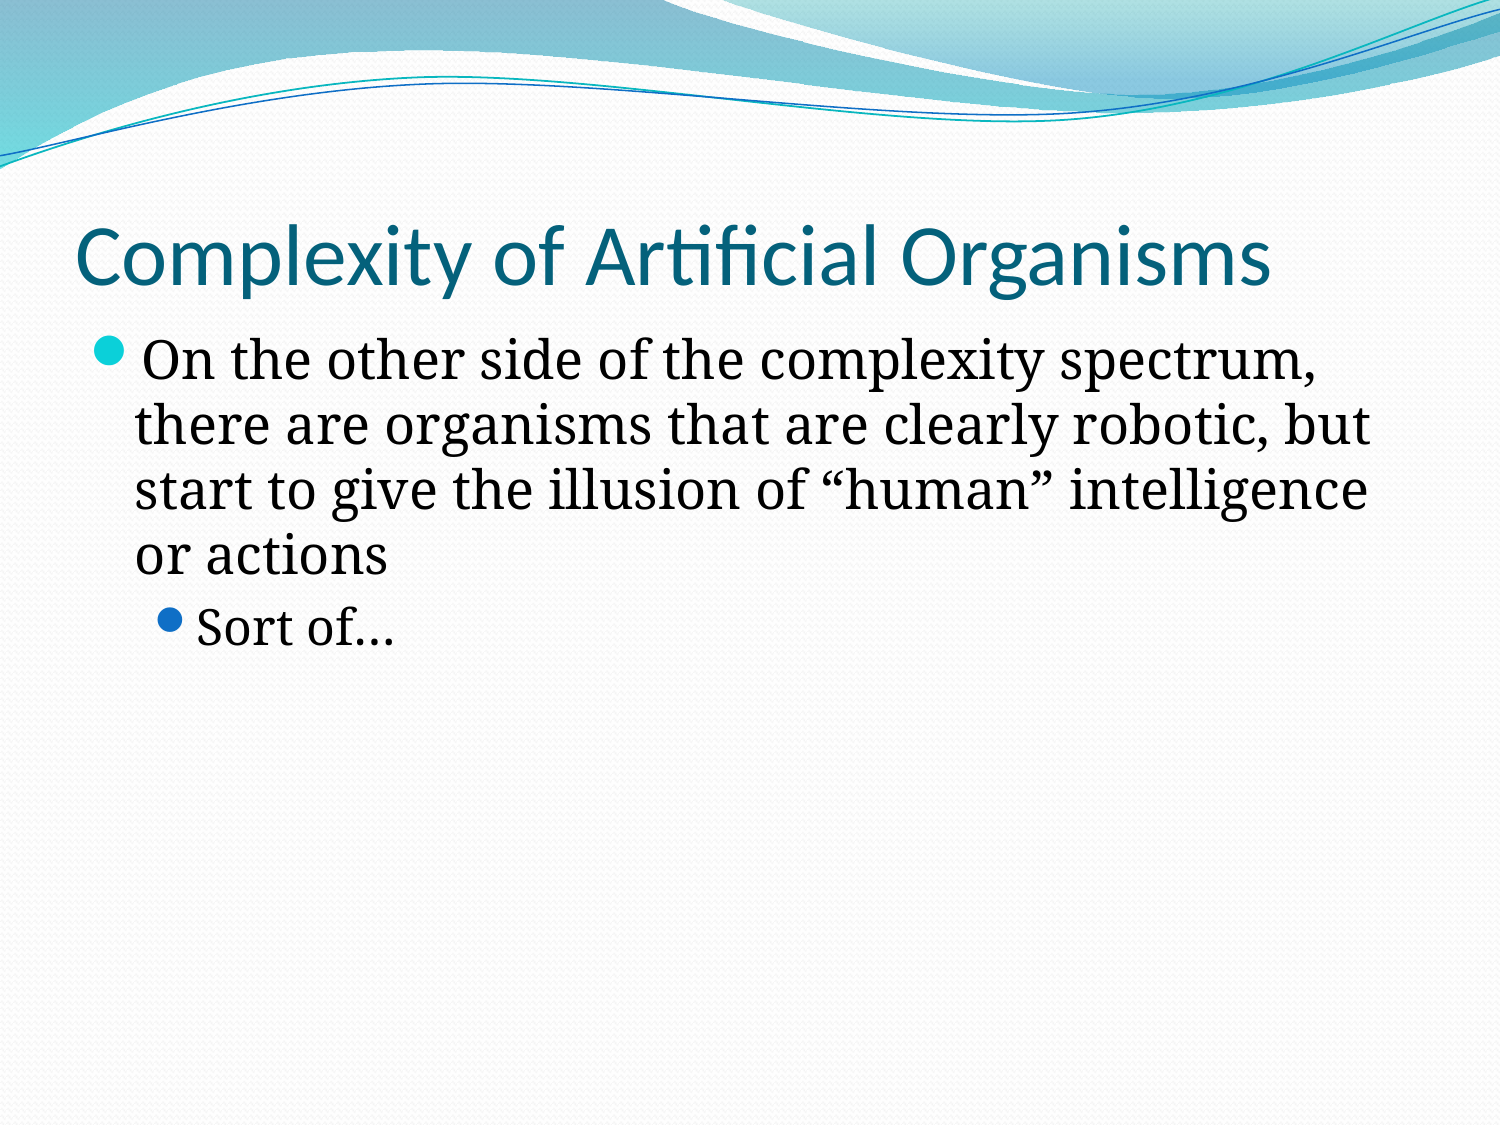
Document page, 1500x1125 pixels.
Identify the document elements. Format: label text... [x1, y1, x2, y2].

list On the other side of the complexity spectrum, there are organisms that are clearly robotic, but start to give the illusion of “human” intelligence or actions Sort of… [75, 317, 1425, 1038]
title Complexity of Artificial Organisms [75, 115, 1425, 303]
